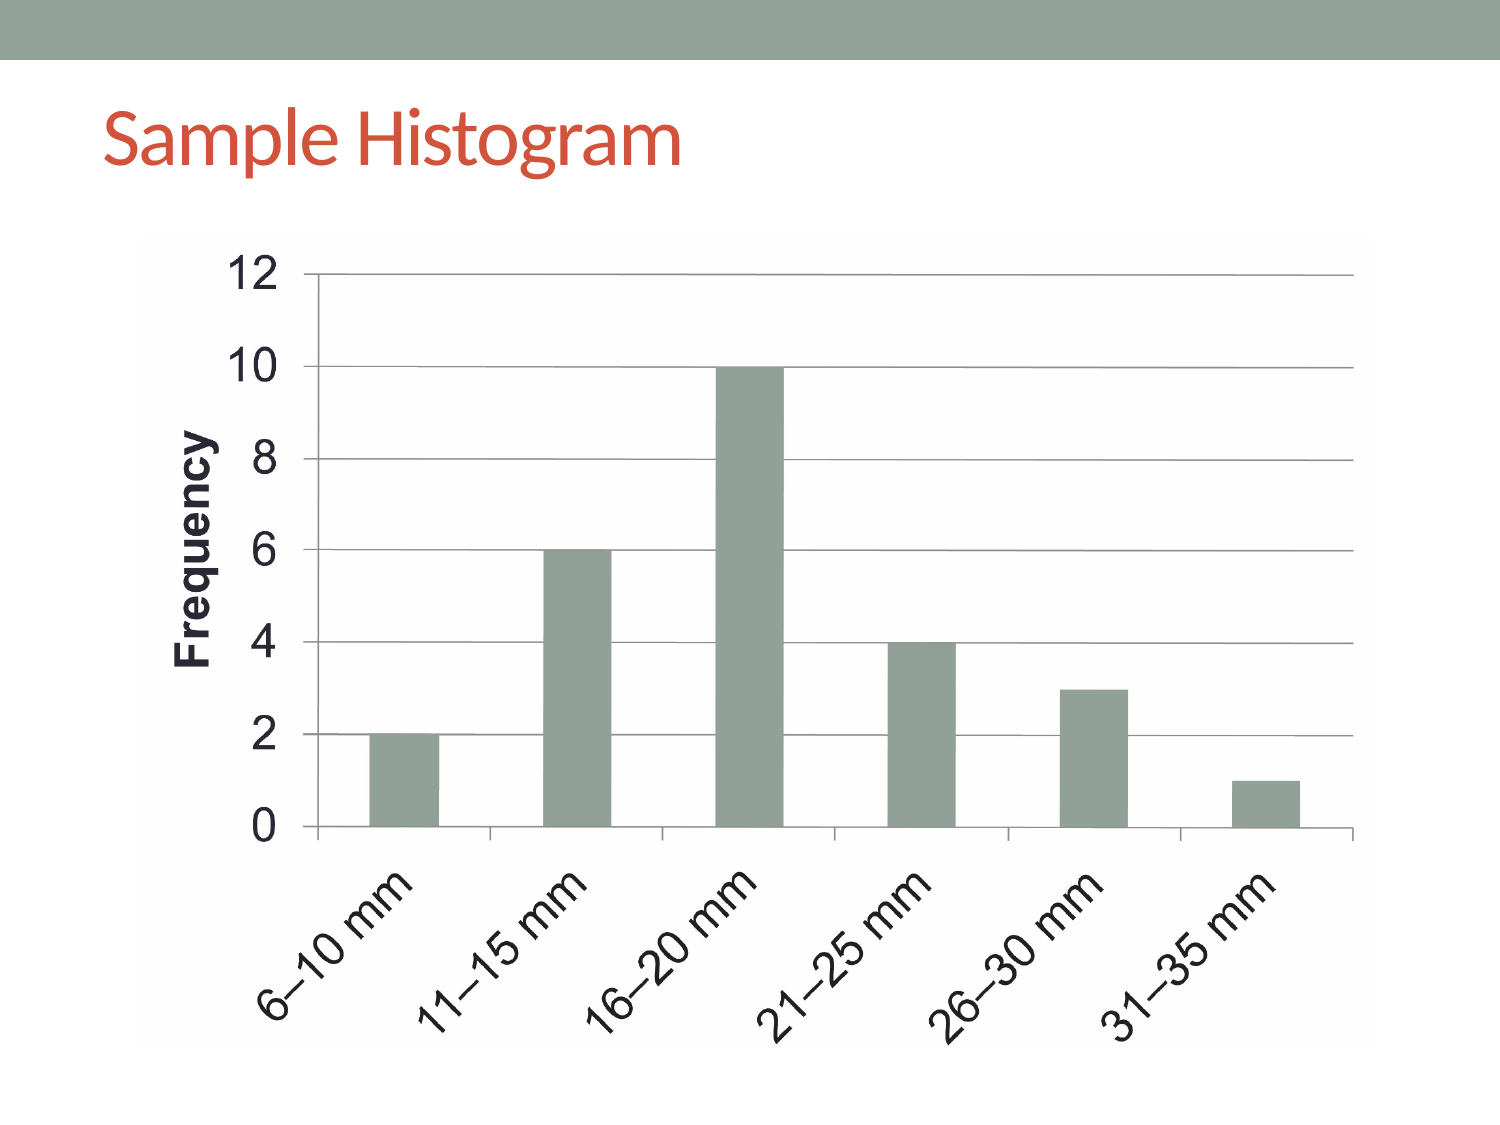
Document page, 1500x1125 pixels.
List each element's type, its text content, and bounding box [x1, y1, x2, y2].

picture [137, 237, 1376, 1050]
text_box Sample Histogram [87, 75, 1425, 200]
